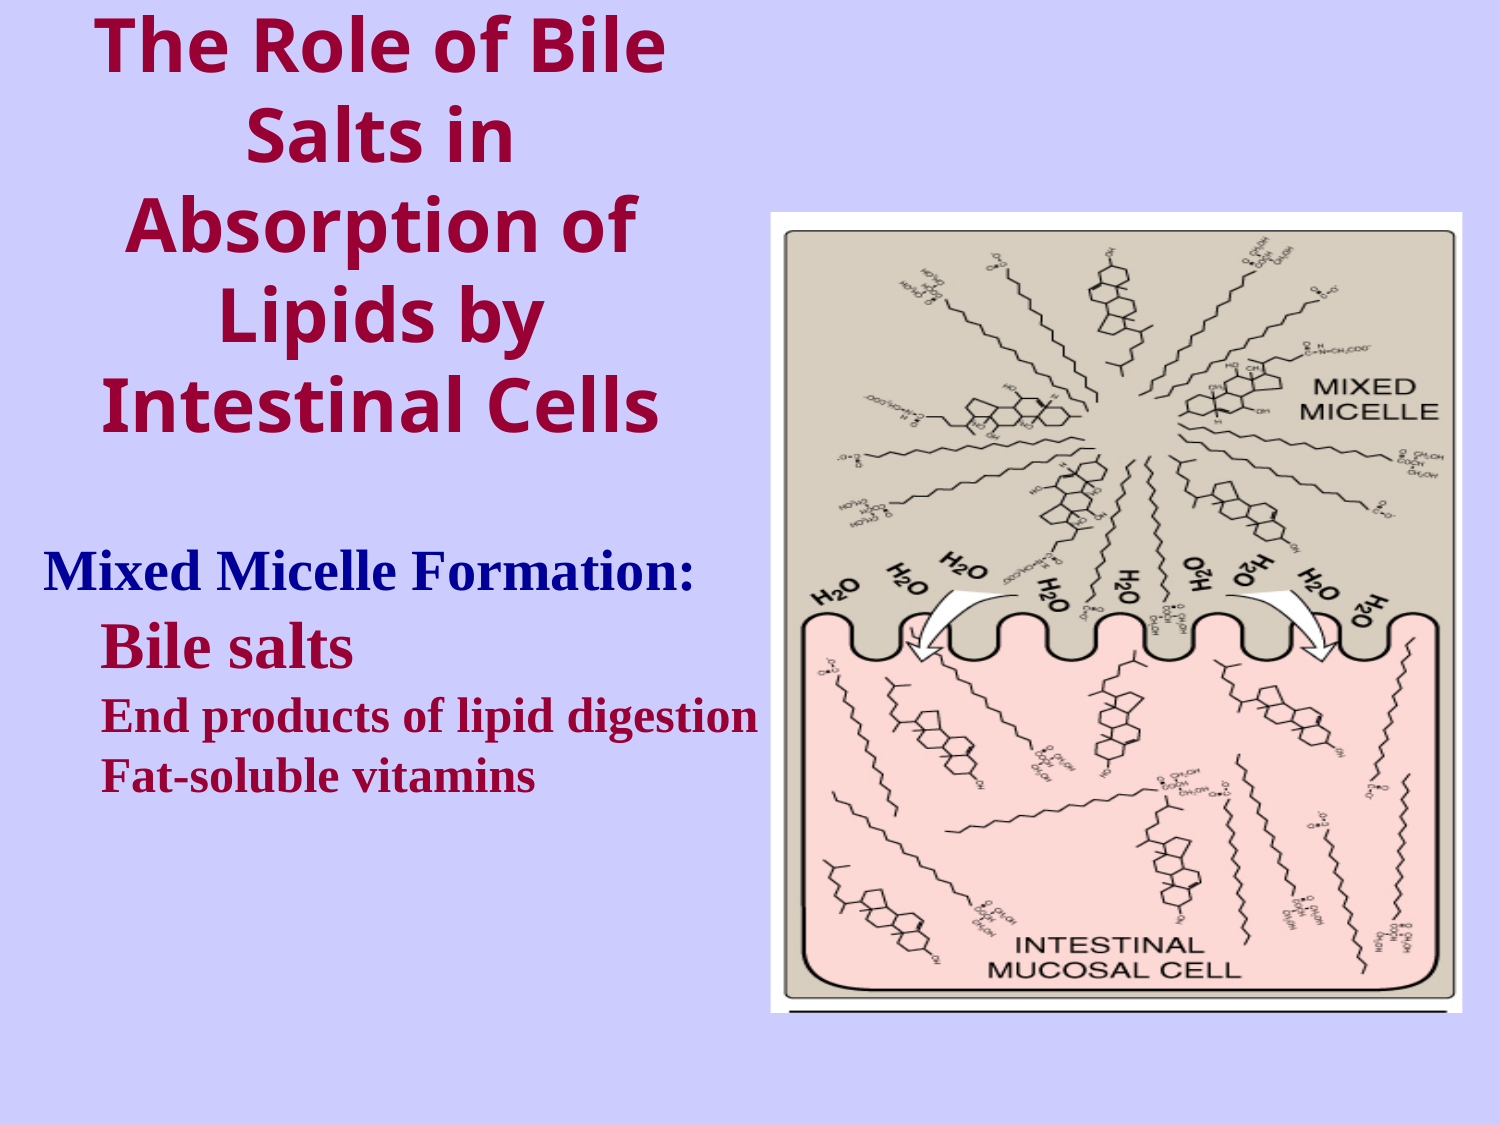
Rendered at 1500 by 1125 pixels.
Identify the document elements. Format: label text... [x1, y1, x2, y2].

title The Role of Bile Salts in Absorption of Lipids by Intestinal Cells [24, 44, 738, 401]
text_box Mixed Micelle Formation: Bile salts End products of lipid digestion Fat-soluble vitamins [28, 525, 765, 810]
picture [770, 212, 1463, 1013]
